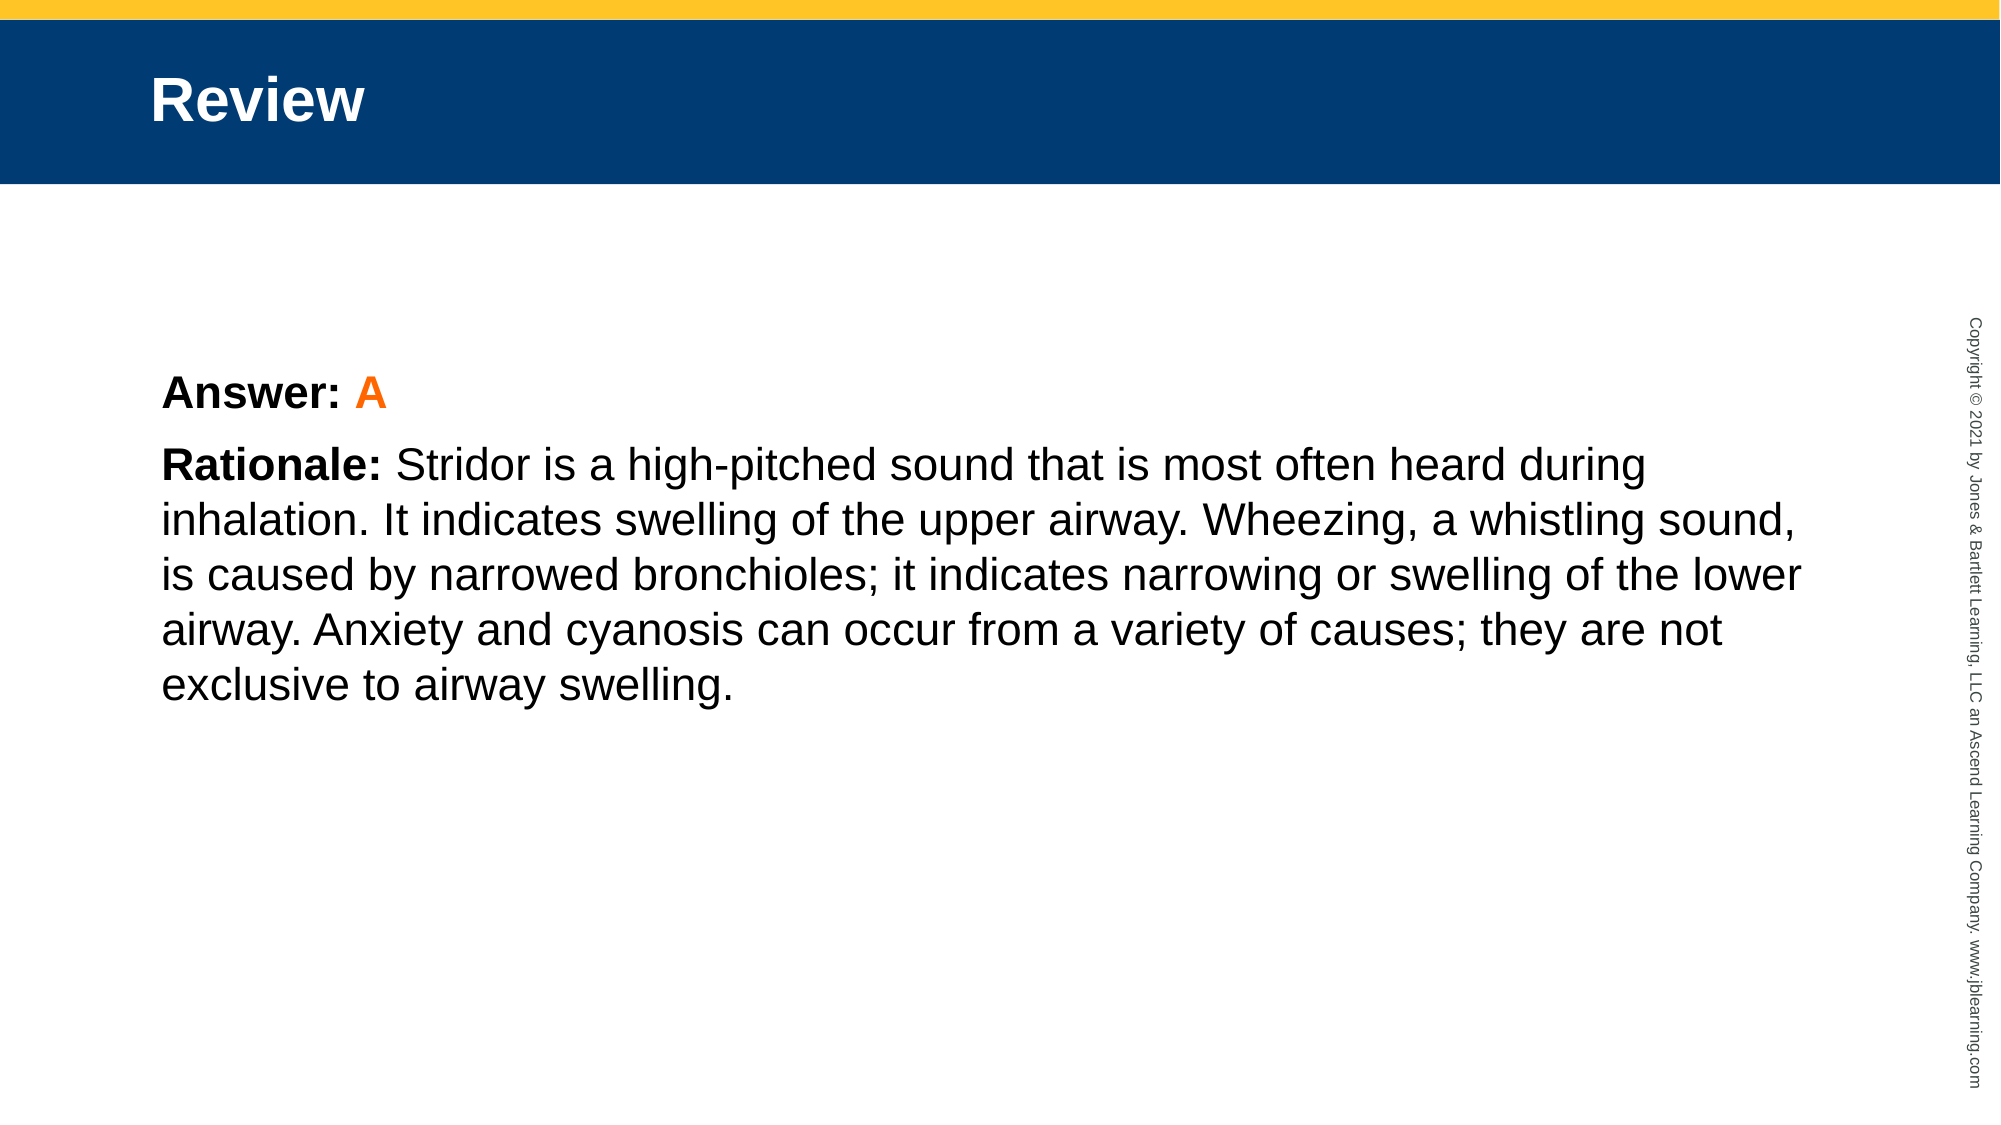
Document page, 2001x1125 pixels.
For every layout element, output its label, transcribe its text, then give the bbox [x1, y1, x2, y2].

list Answer: A Rationale: Stridor is a high-pitched sound that is most often heard during inhalation. It indicates swelling of the upper airway. Wheezing, a whistling sound, is caused by narrowed bronchioles; it indicates narrowing or swelling of the lower airway. Anxiety and cyanosis can occur from a variety of causes; they are not exclusive to airway swelling. [146, 361, 1859, 1016]
title Review [0, 19, 2000, 185]
